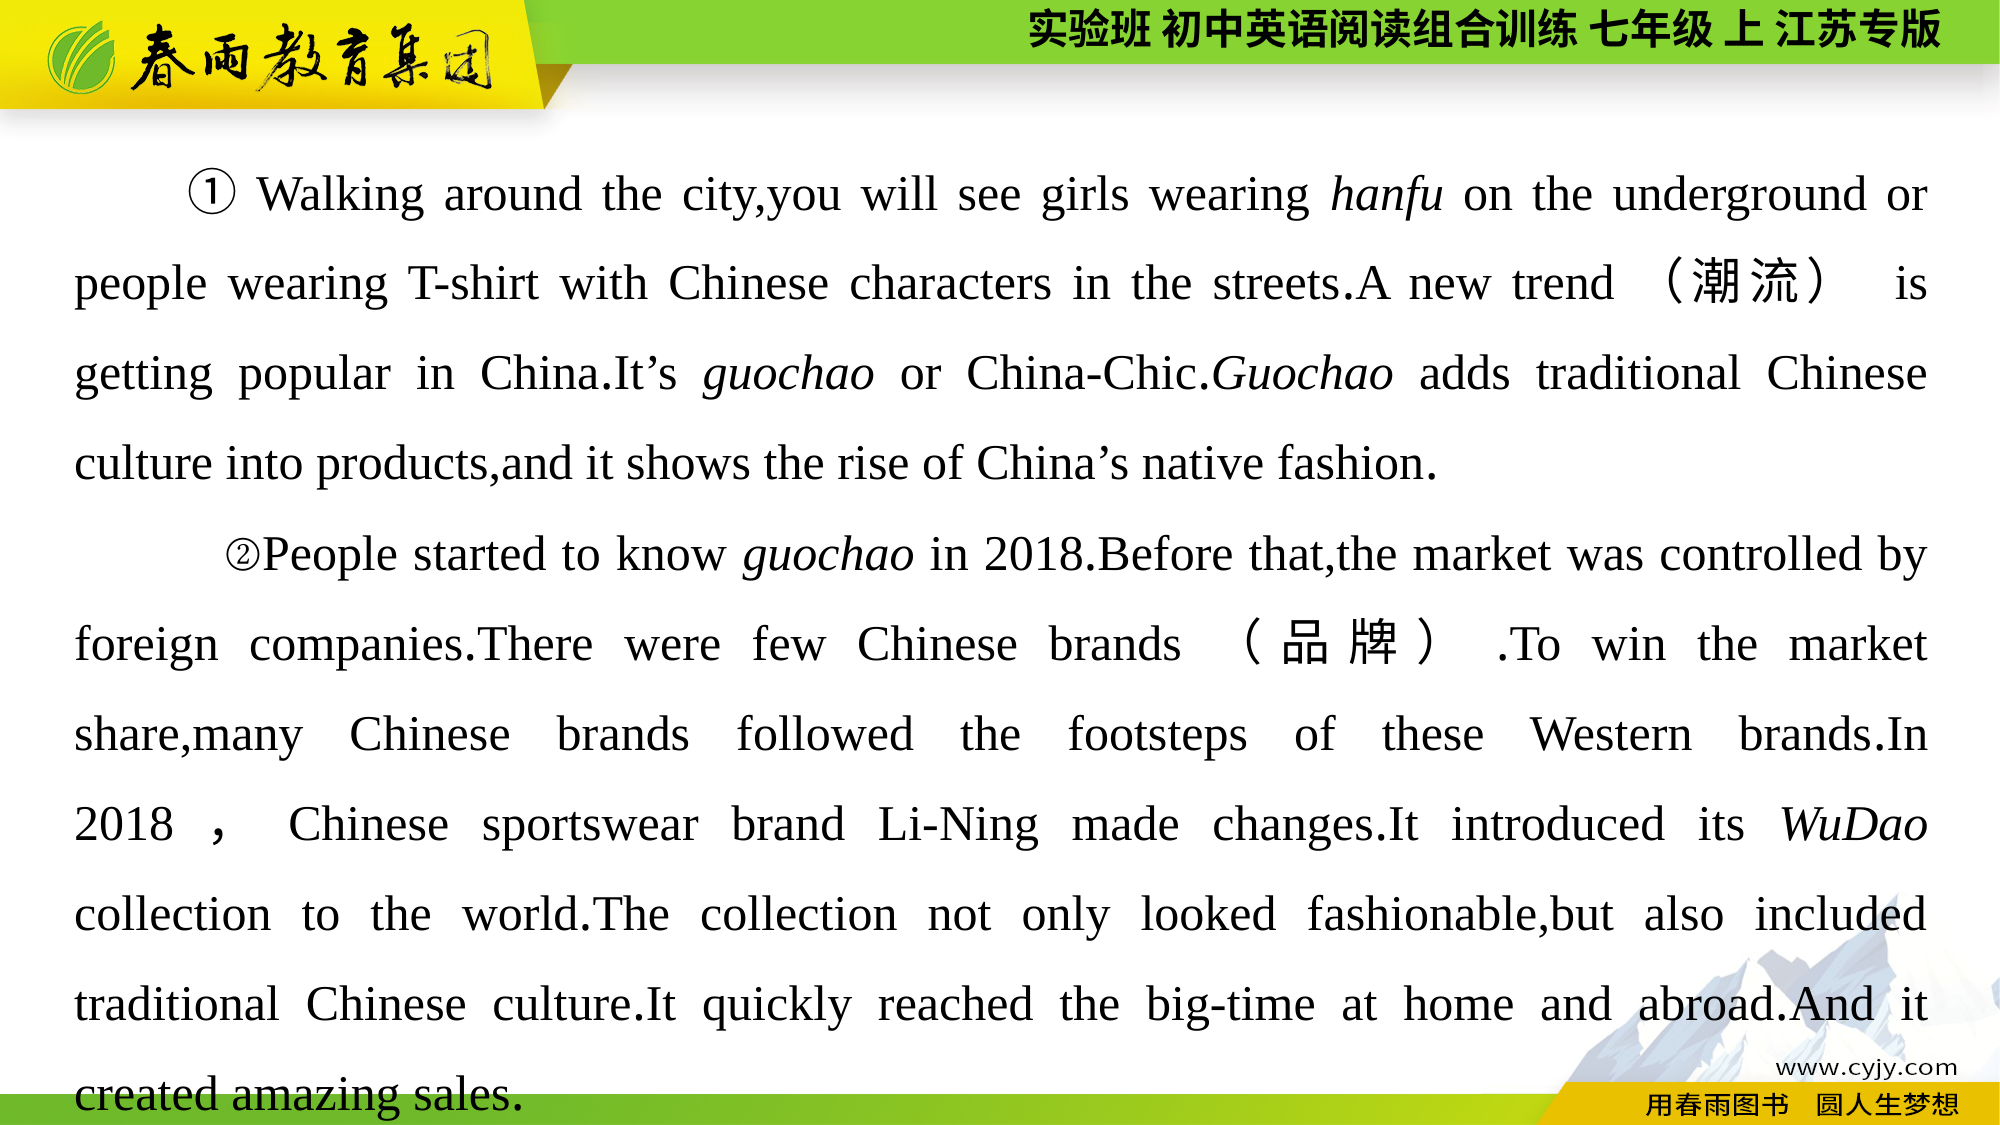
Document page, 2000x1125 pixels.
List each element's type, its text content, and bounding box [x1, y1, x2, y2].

picture [0, 0, 2000, 1125]
list ①Walking around the city,you will see girls wearing hanfu on the underground or people wearing T-shirt with Chinese characters in the streets.A new trend（潮流） is getting popular in China.It’s guochao or China-Chic.Guochao adds traditional Chinese culture into products,and it shows the rise of China’s native fashion. ②People started to know guochao in 2018.Before that,the market was controlled by foreign companies.There were few Chinese brands（品牌）.To win the market share,many Chinese brands followed the footsteps of these Western brands.In 2018，Chinese sportswear brand Li-Ning made changes.It introduced its WuDao collection to the world.The collection not only looked fashionable,but also included traditional Chinese culture.It quickly reached the big-time at home and abroad.And it created amazing sales. [59, 122, 1944, 1047]
